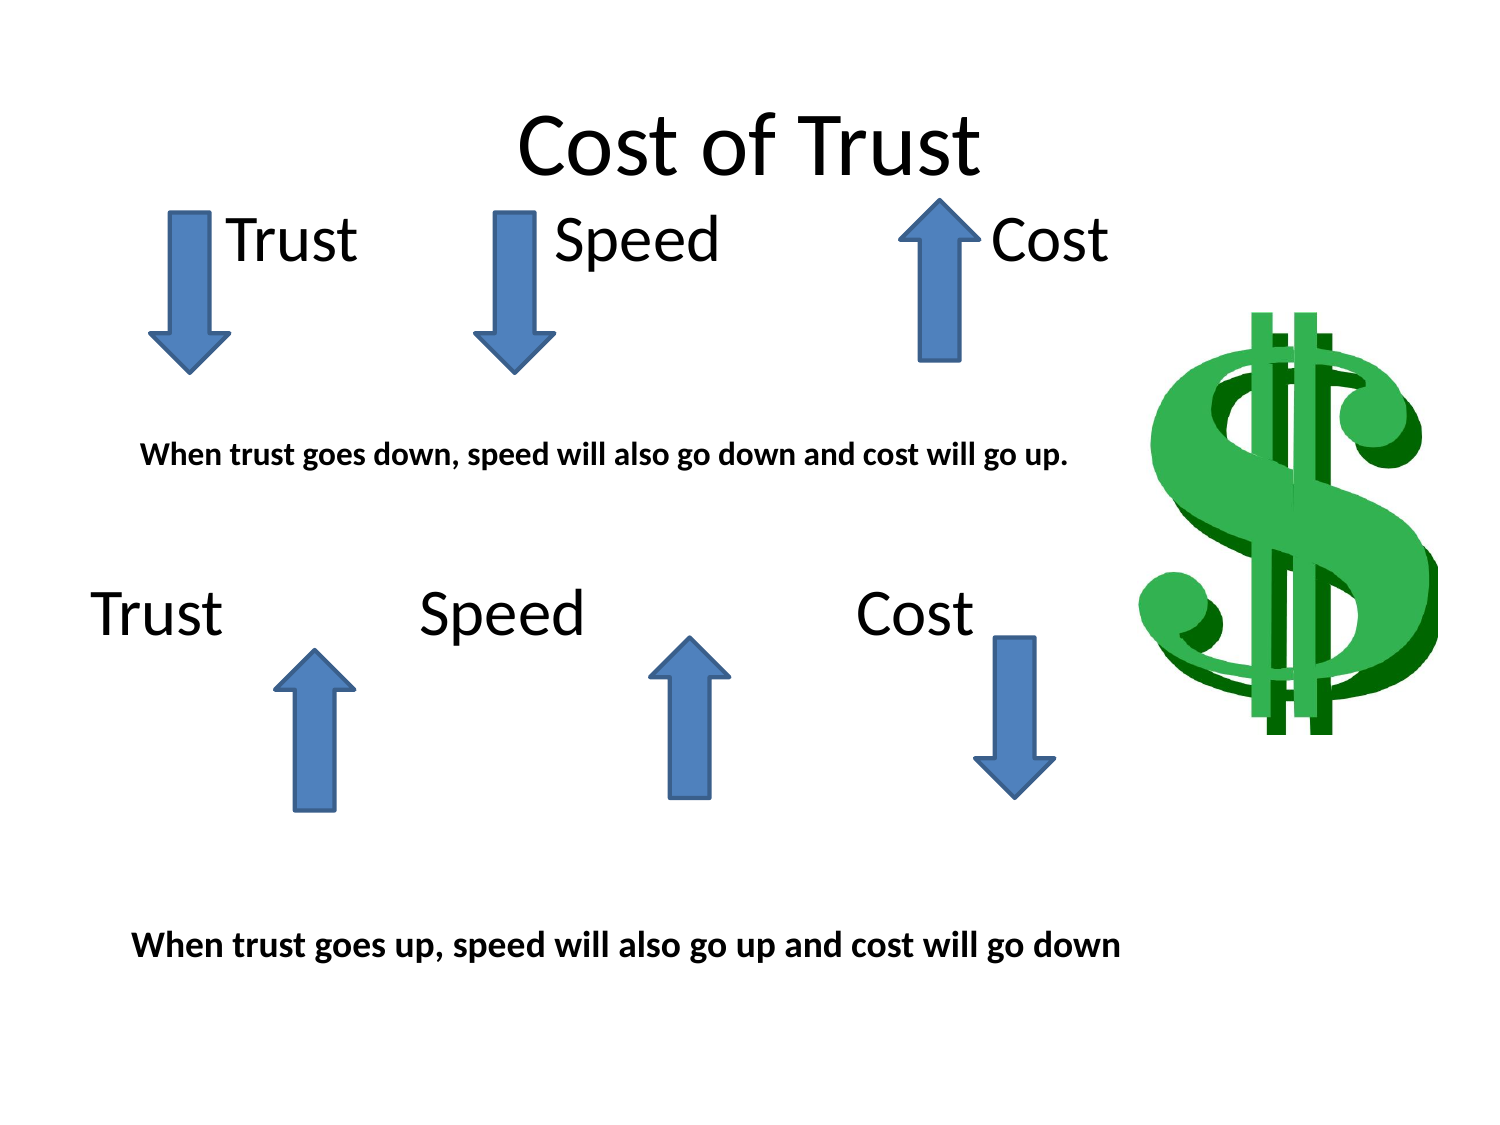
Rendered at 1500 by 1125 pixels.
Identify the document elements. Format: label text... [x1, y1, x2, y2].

text_box [973, 635, 1057, 801]
picture [1137, 312, 1438, 735]
text_box [472, 210, 557, 376]
text_box [898, 197, 982, 363]
text_box [648, 635, 732, 801]
list Trust Speed Cost Trust Speed Cost [75, 187, 1425, 1063]
text_box When trust goes down, speed will also go down and cost will go up. [125, 424, 1132, 480]
title Cost of Trust [75, 45, 1425, 187]
text_box [148, 210, 232, 376]
text_box When trust goes up, speed will also go up and cost will go down [116, 912, 1138, 973]
text_box [273, 647, 357, 813]
